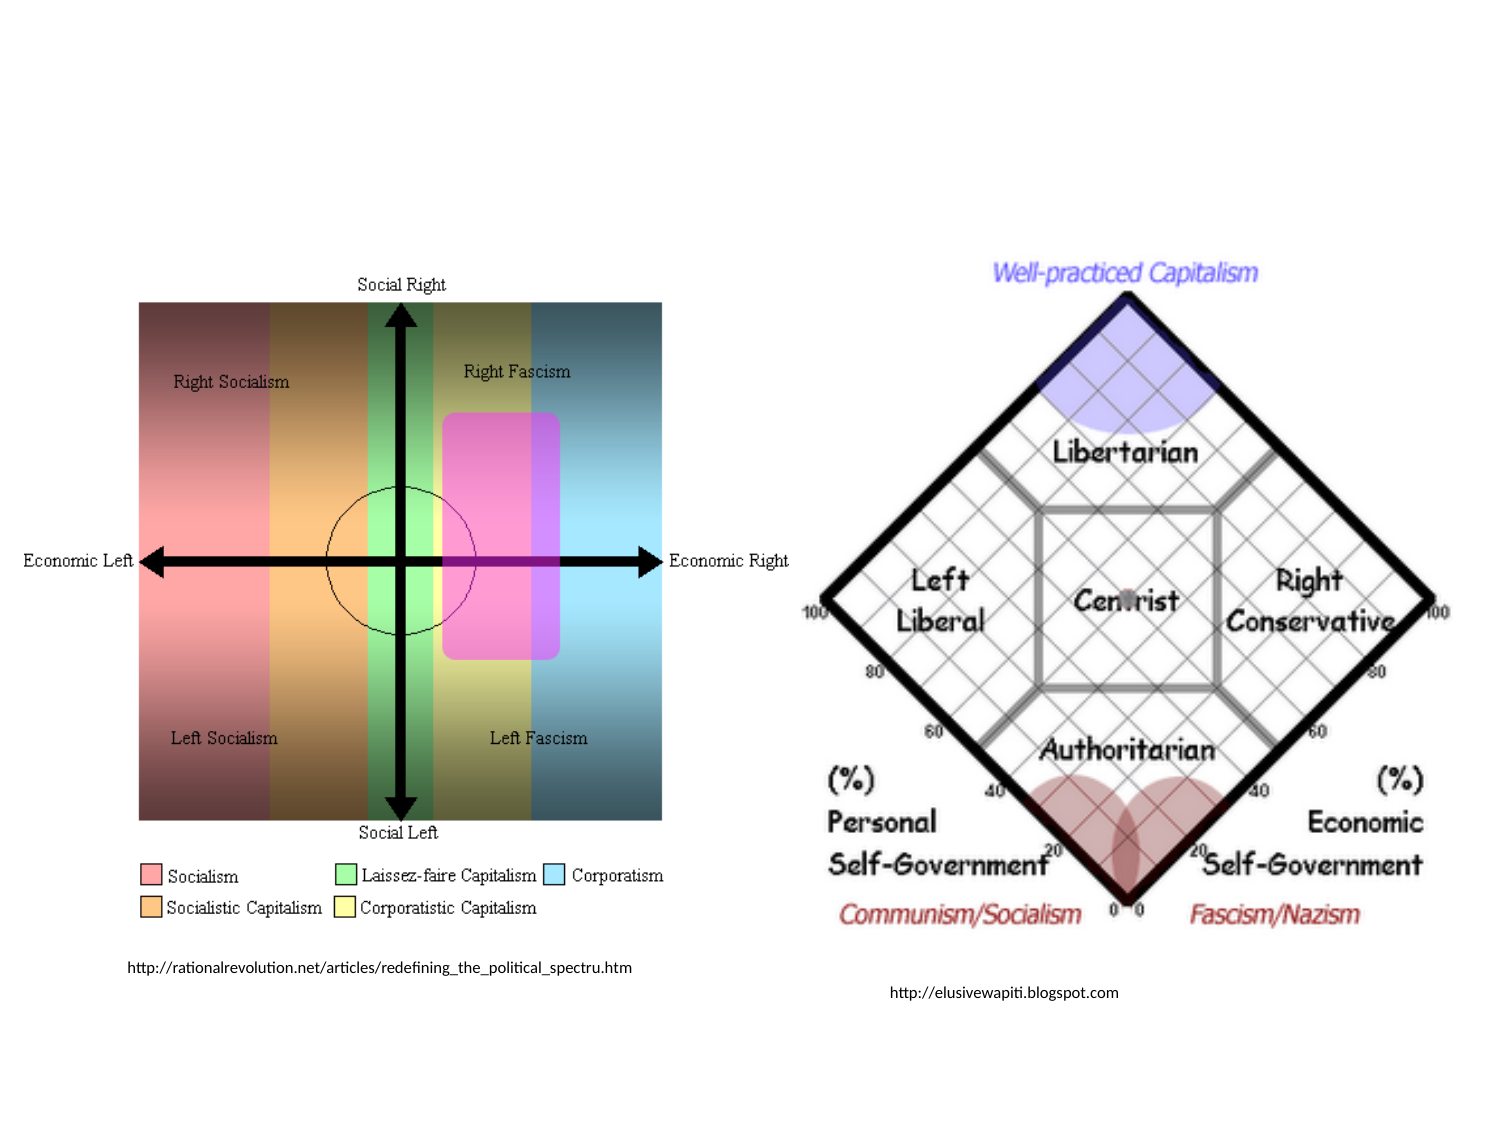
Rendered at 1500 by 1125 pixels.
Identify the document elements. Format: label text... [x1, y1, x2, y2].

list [799, 249, 1453, 966]
text_box http://elusivewapiti.blogspot.com [875, 974, 1375, 1010]
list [24, 274, 789, 936]
text_box http://rationalrevolution.net/articles/redefining_the_political_spectru.htm [112, 949, 675, 985]
